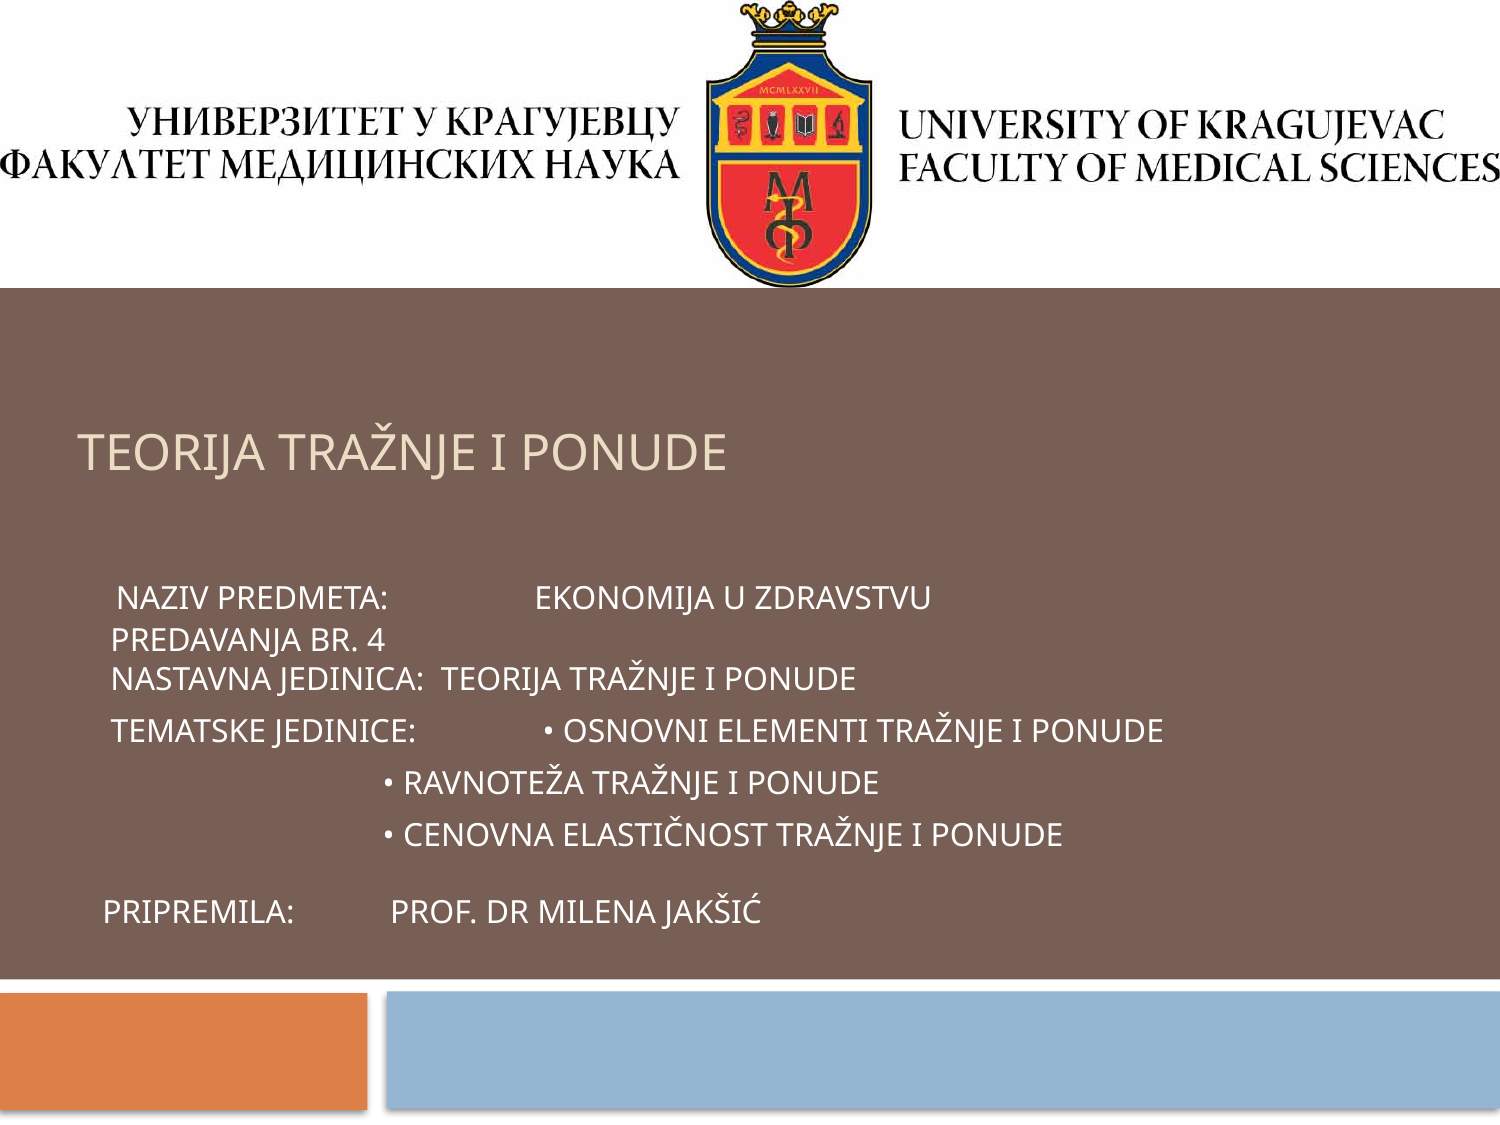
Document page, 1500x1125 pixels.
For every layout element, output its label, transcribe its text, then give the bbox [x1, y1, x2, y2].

subtitle NAZIV PREDMETA: EKONOMIJA U ZDRAVSTVU PREDAVANJA BR. 4 NASTAVNA JEDINICA: TEORIJA TRAŽNJE I PONUDE TEMATSKE JEDINICE: • OSNOVNI ELEMENTI TRAŽNJE I PONUDE • RAVNOTEŽA TRAŽNJE I PONUDE • CENOVNA ELASTIČNOST TRAŽNJE I PONUDE PRIPREMILA: PROF. DR MILENA JAKŠIĆ [87, 549, 1402, 938]
picture [0, 0, 1500, 288]
title TEORIJA TRAŽNJE I PONUDE [62, 399, 1450, 488]
text_box [399, 1085, 1500, 1125]
